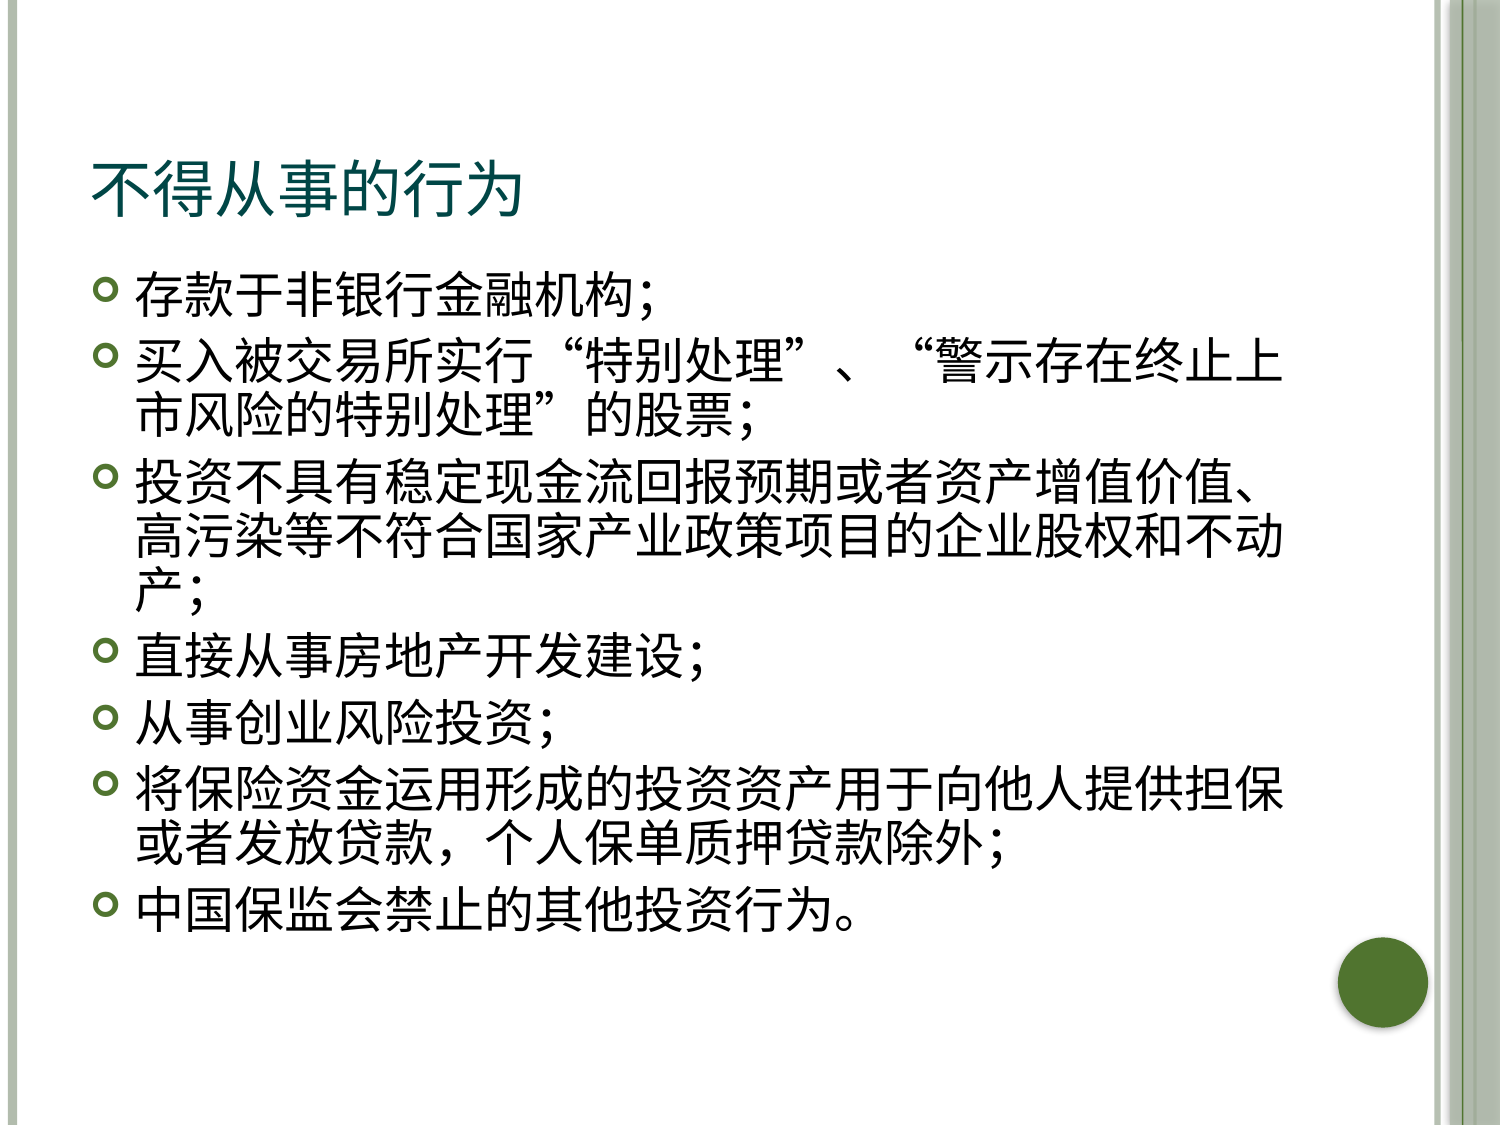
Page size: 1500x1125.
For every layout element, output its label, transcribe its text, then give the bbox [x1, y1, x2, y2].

title 不得从事的行为 [75, 45, 1300, 233]
list 存款于非银行金融机构； 买入被交易所实行“特别处理”、“警示存在终止上市风险的特别处理”的股票； 投资不具有稳定现金流回报预期或者资产增值价值、高污染等不符合国家产业政策项目的企业股权和不动产； 直接从事房地产开发建设； 从事创业风险投资； 将保险资金运用形成的投资资产用于向他人提供担保或者发放贷款，个人保单质押贷款除外； 中国保监会禁止的其他投资行为。 [74, 262, 1301, 1063]
